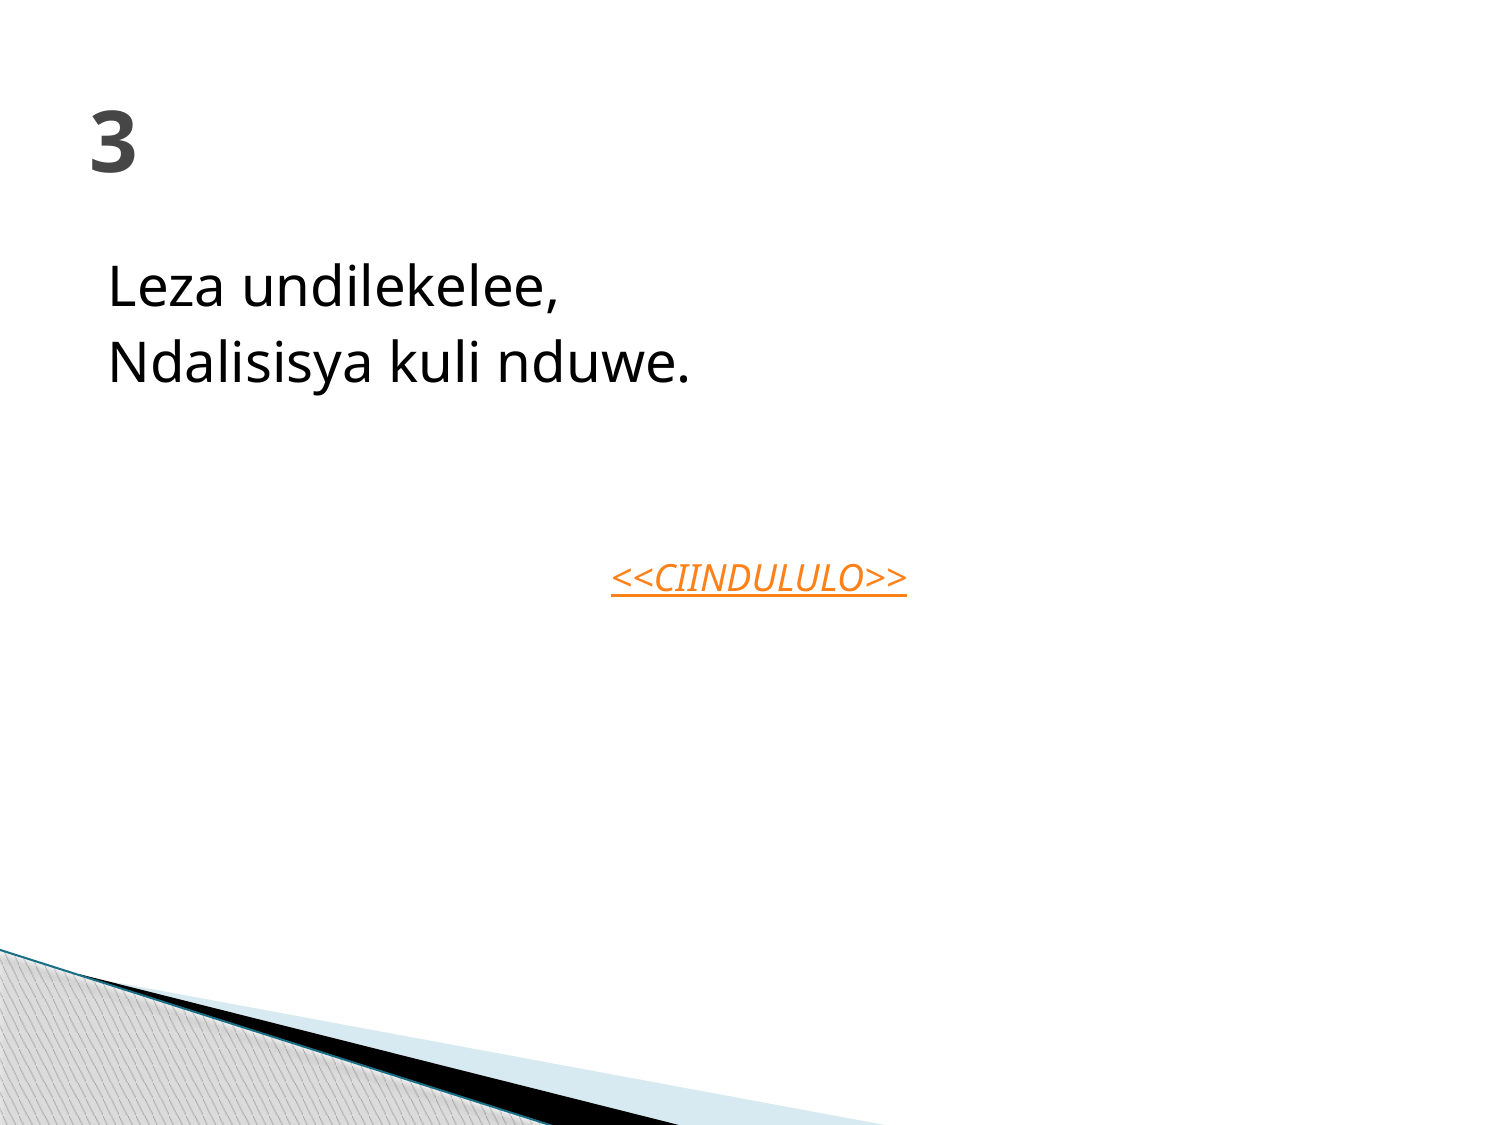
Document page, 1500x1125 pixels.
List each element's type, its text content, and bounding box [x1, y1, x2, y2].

list Leza undilekelee, Ndalisisya kuli nduwe. <<CIINDULULO>> [75, 243, 1425, 986]
title 3 [75, 45, 1425, 233]
